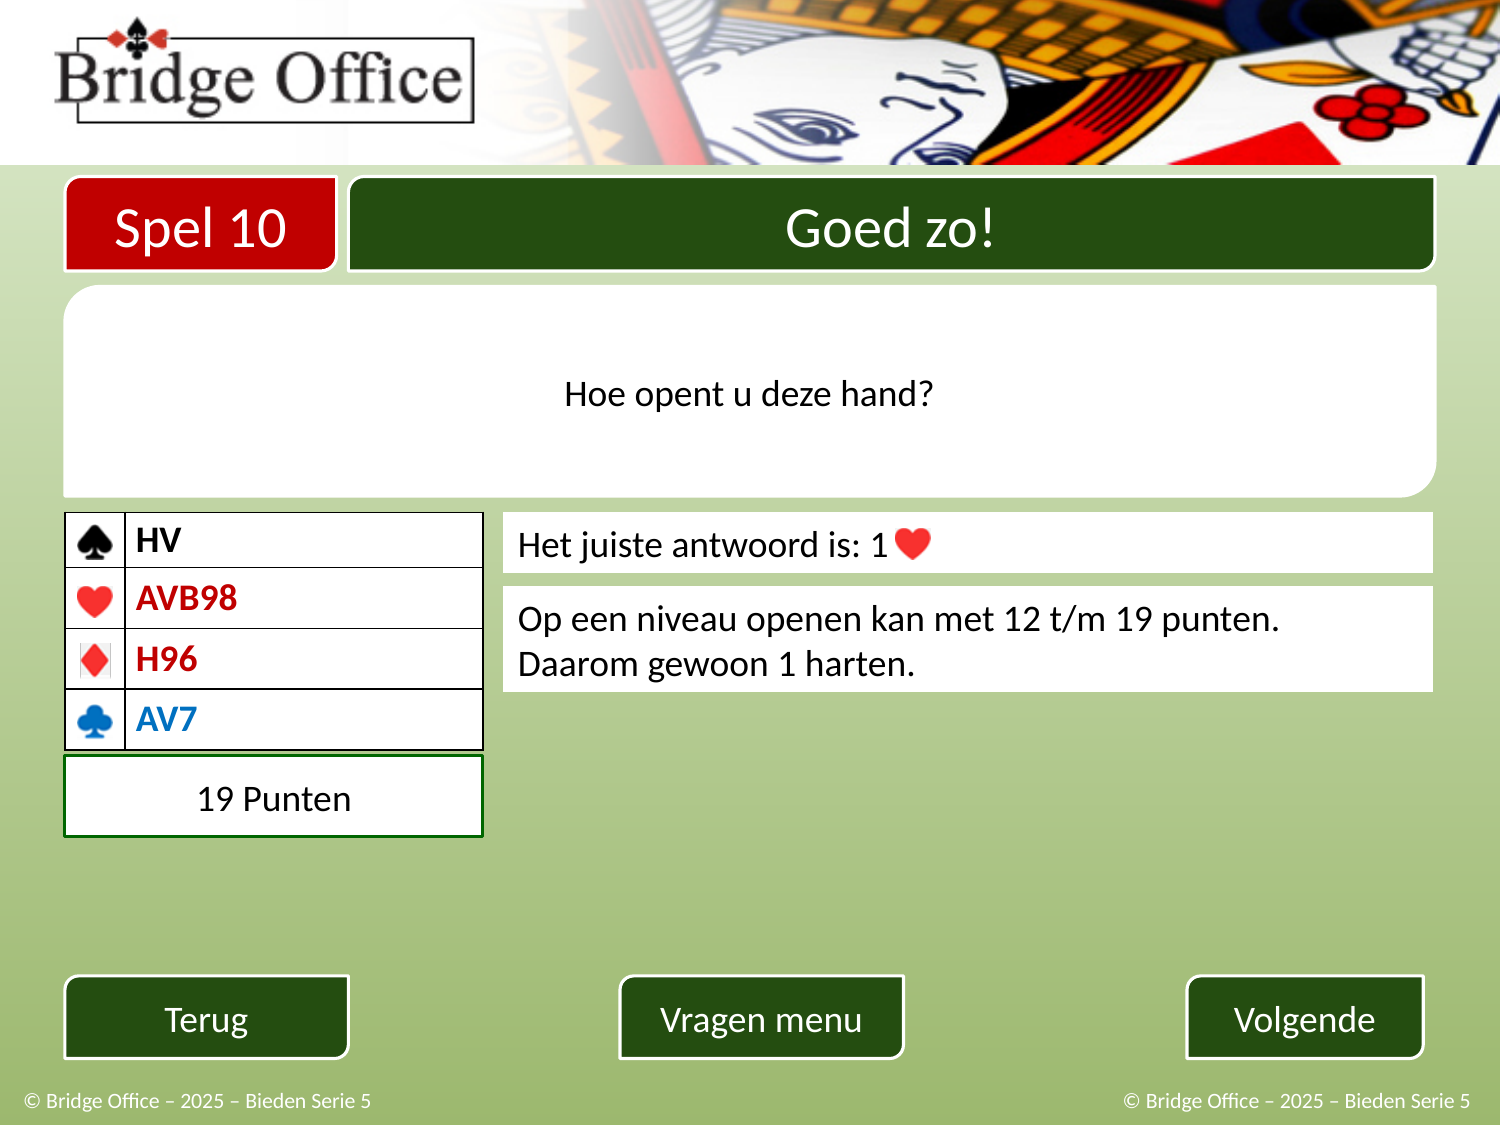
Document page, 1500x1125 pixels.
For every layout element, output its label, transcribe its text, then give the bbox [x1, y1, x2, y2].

table_cell [66, 629, 124, 688]
table_header [66, 513, 124, 567]
table_header HV [126, 513, 482, 567]
text_box Volgende [1185, 974, 1425, 1061]
text_box 19 Punten [63, 754, 484, 838]
picture [77, 703, 113, 740]
text_box © Bridge Office – 2025 – Bieden Serie 5 [1107, 1079, 1500, 1121]
text_box Goed zo! [346, 179, 1437, 273]
picture [0, 0, 1500, 166]
text_box Hoe opent u deze hand? [63, 284, 1437, 498]
table_cell AVB98 [126, 568, 482, 628]
picture [77, 643, 113, 679]
picture [77, 524, 113, 561]
table_cell AV7 [126, 690, 482, 749]
text_box Het juiste antwoord is: 1 [503, 512, 1433, 573]
picture [77, 585, 113, 618]
text_box Op een niveau openen kan met 12 t/m 19 punten. Daarom gewoon 1 harten. [503, 586, 1433, 692]
table_cell [66, 568, 124, 628]
table_cell [66, 690, 124, 749]
text_box © Bridge Office – 2025 – Bieden Serie 5 [8, 1079, 393, 1121]
table_cell H96 [126, 629, 482, 688]
picture [895, 528, 932, 560]
text_box Vragen menu [618, 974, 906, 1061]
text_box Spel 10 [63, 179, 339, 273]
text_box Terug [63, 974, 350, 1061]
